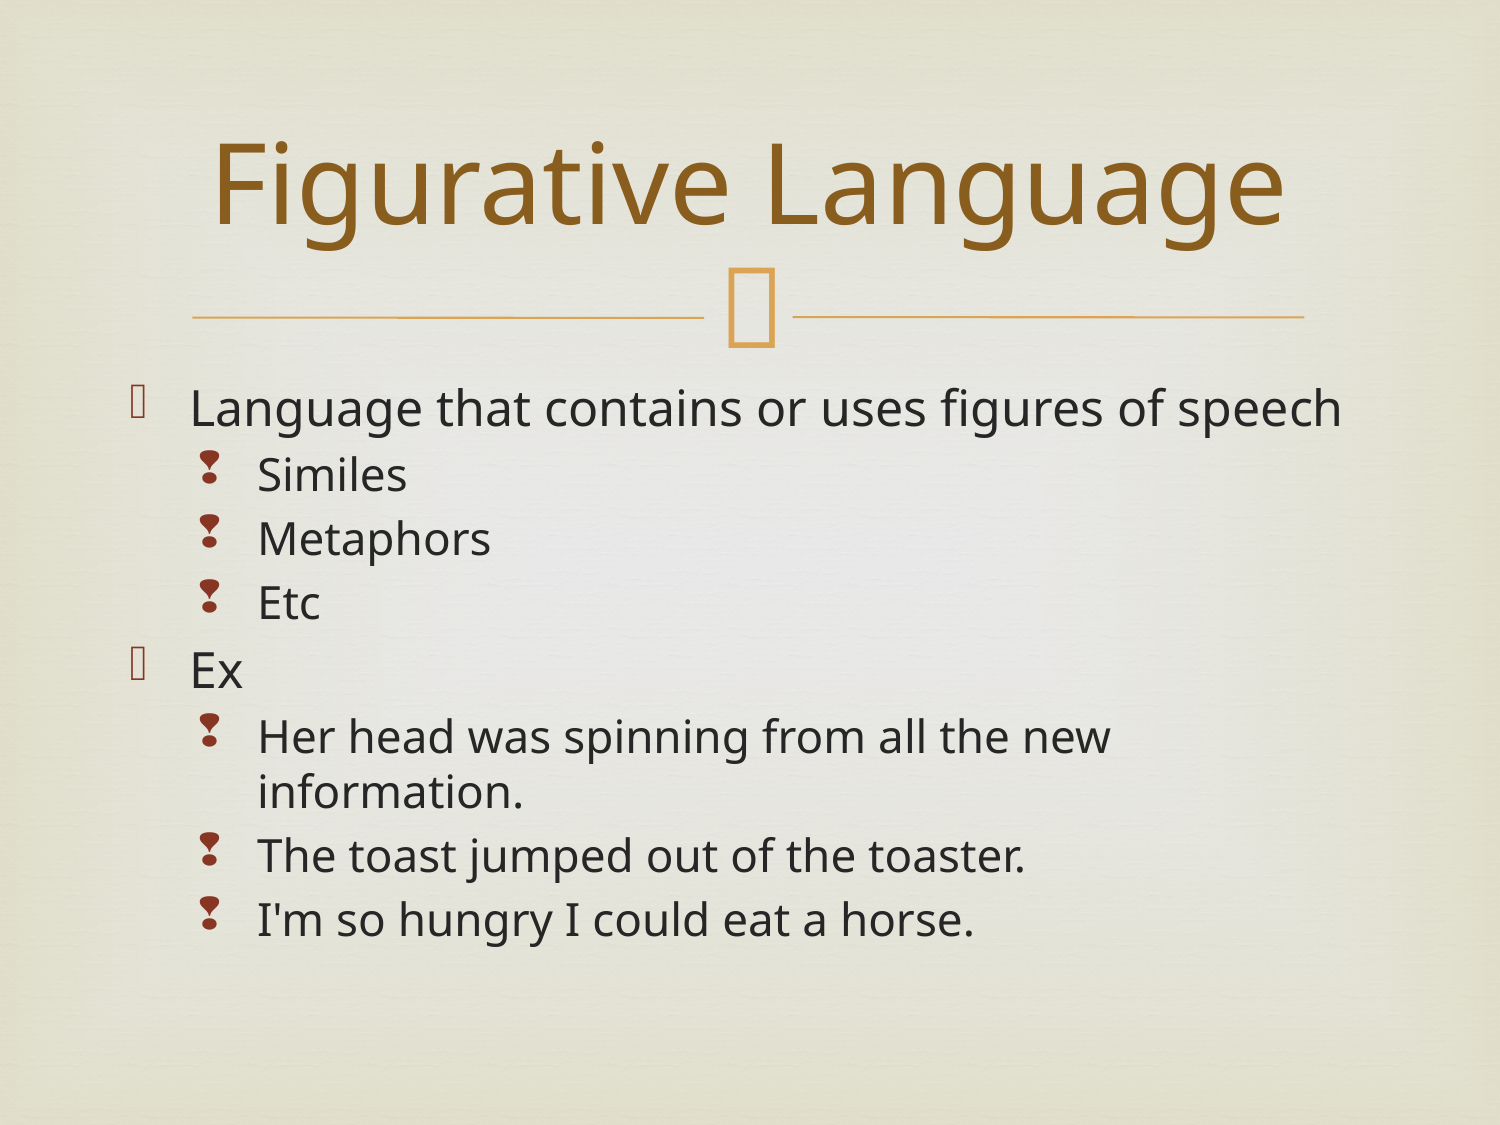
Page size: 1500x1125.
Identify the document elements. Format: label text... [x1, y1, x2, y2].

list Language that contains or uses figures of speech Similes Metaphors Etc Ex Her head was spinning from all the new information. The toast jumped out of the toaster. I'm so hungry I could eat a horse. [114, 368, 1386, 1005]
title Figurative Language [112, 93, 1386, 267]
